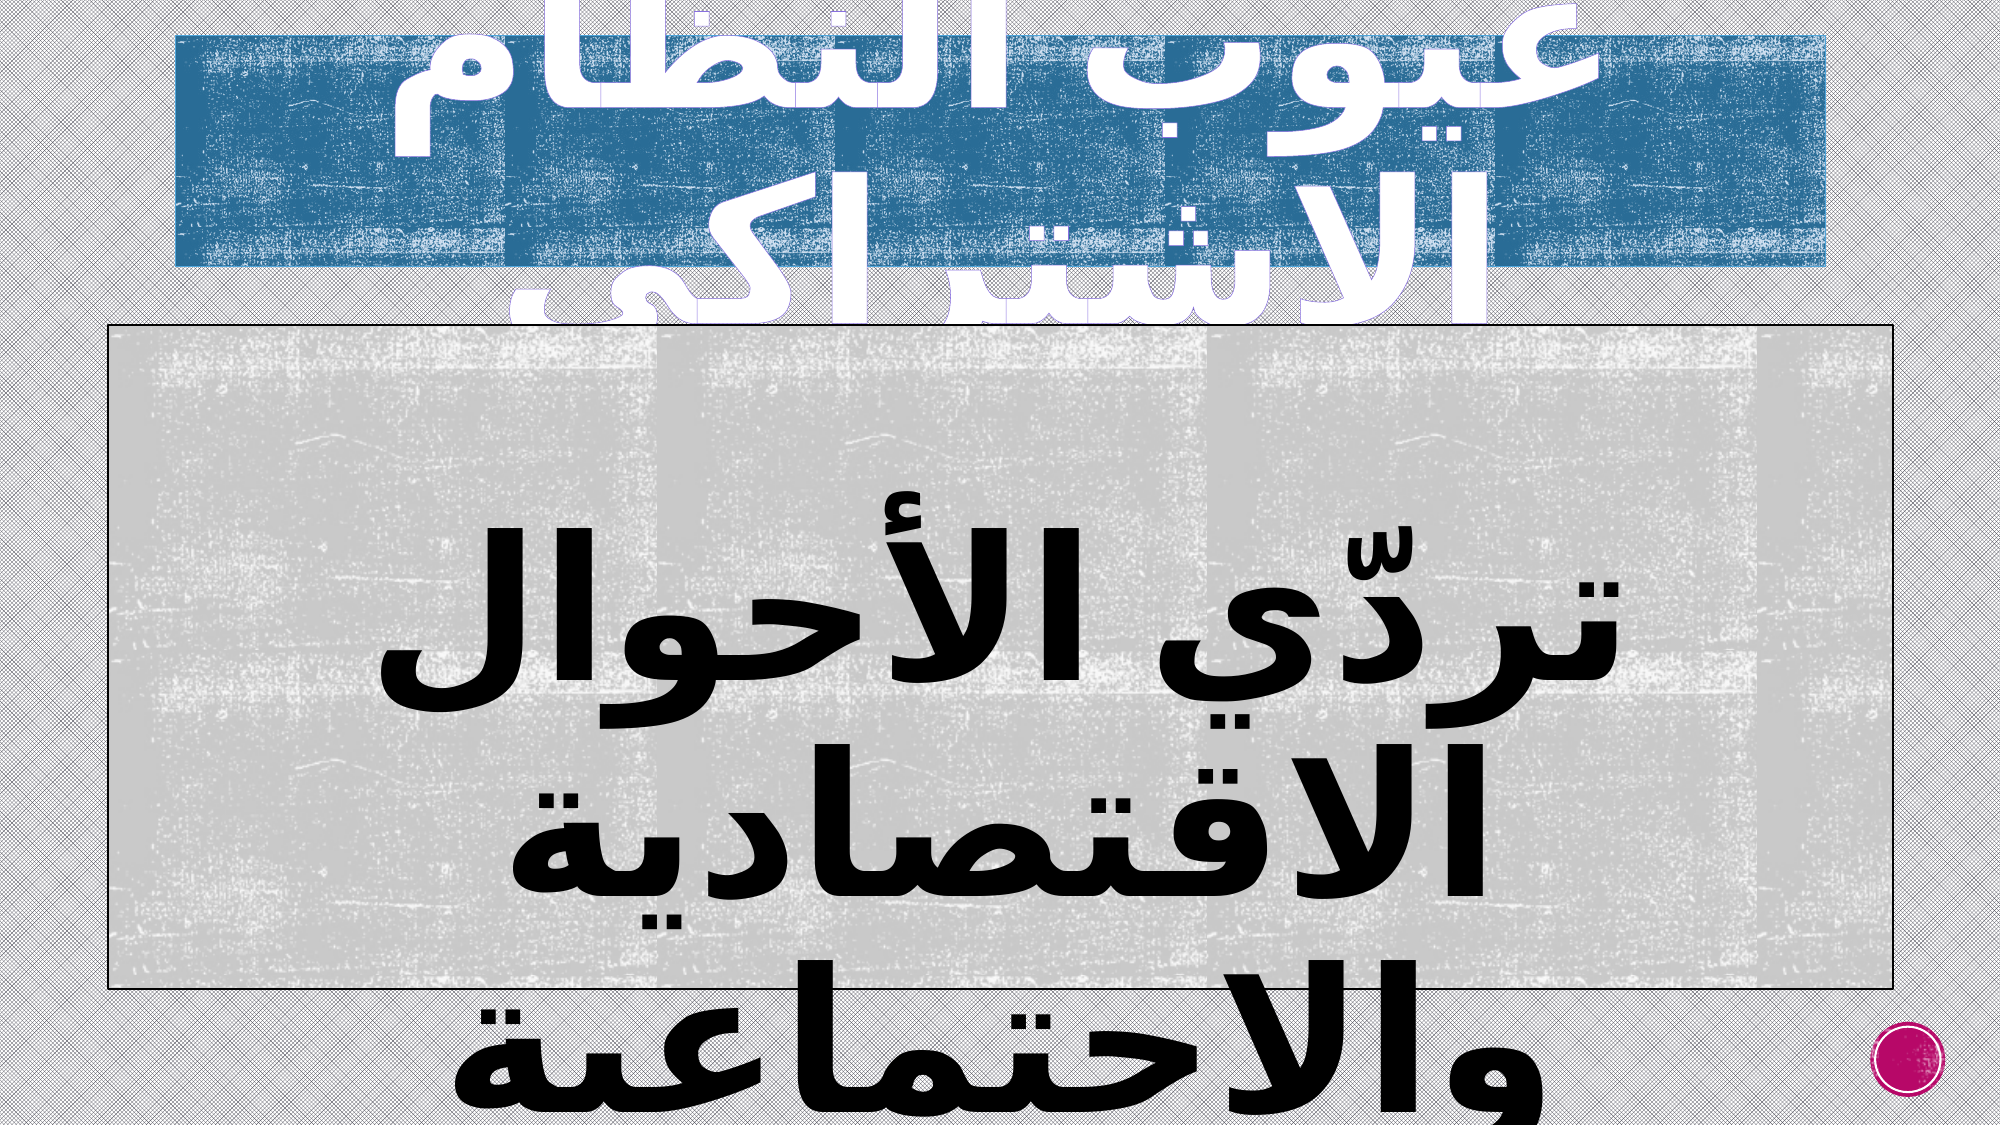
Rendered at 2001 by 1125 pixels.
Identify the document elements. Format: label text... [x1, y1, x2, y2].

list تردّي الأحوال الاقتصادية والاجتماعية للشعوب [107, 324, 1894, 990]
title عيوب النظام الاشتراكي [175, 35, 1826, 267]
